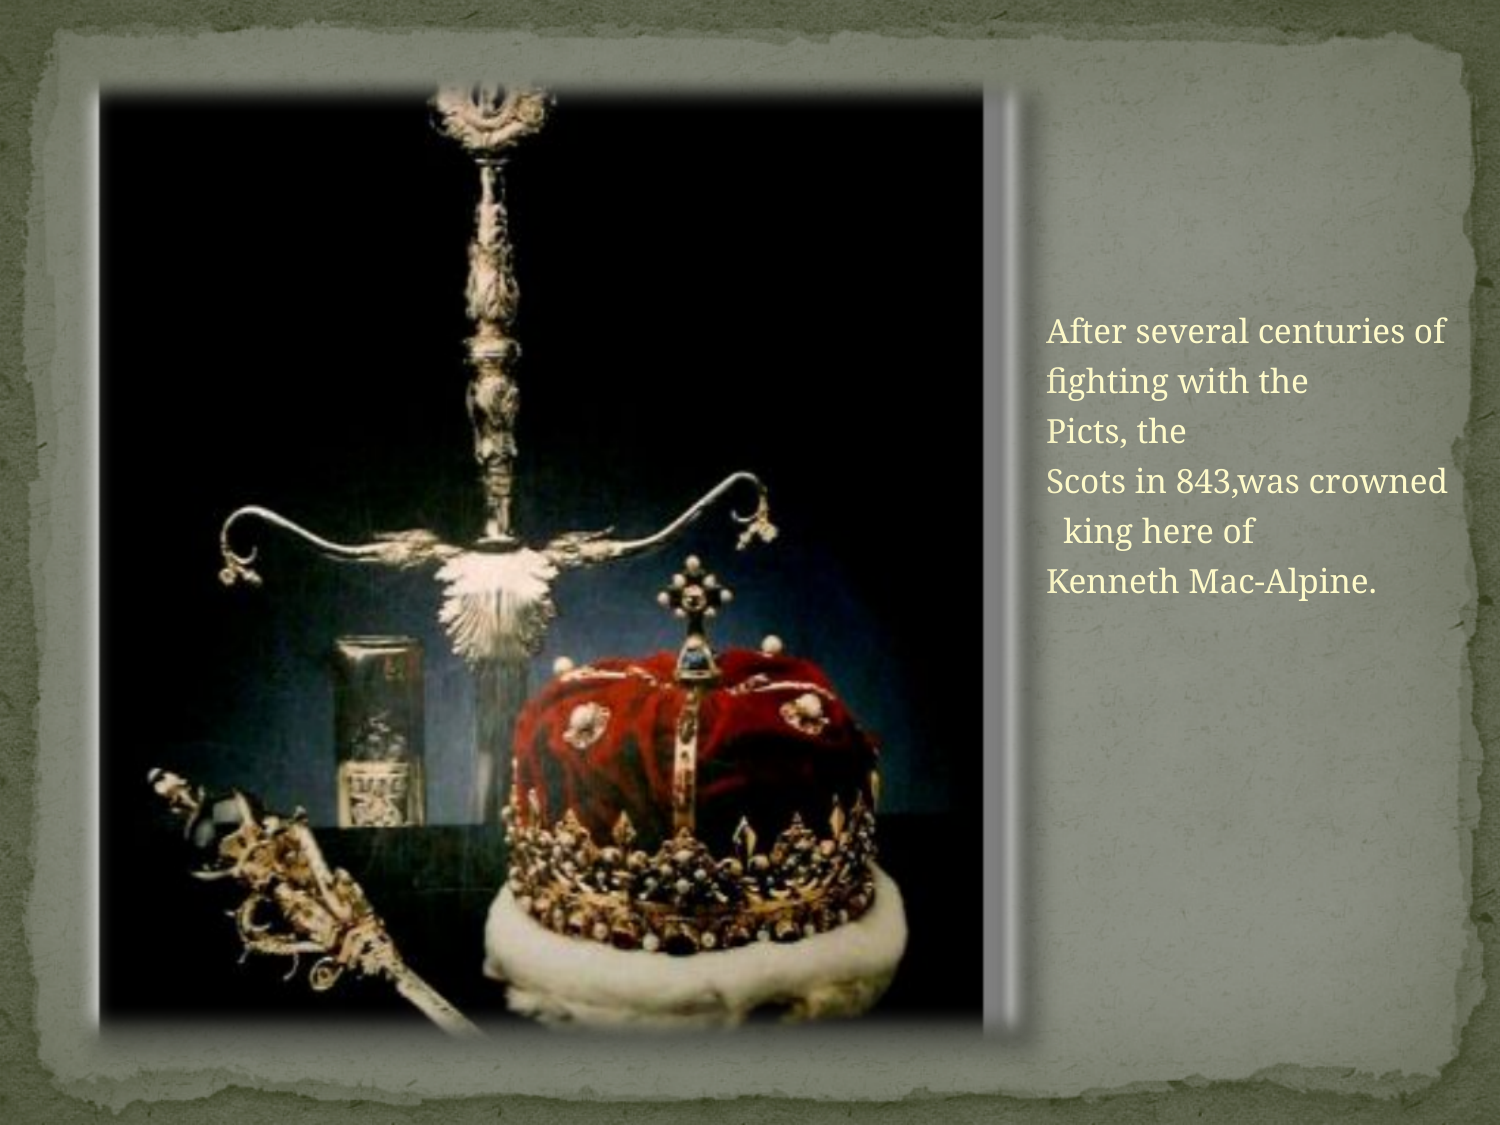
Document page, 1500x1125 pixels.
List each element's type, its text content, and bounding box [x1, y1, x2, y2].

picture [76, 76, 1031, 1042]
list After several centuries of fighting with the Picts, the Scots in 843,was crowned king here of Kenneth Mac-Alpine. [1054, 292, 1465, 715]
